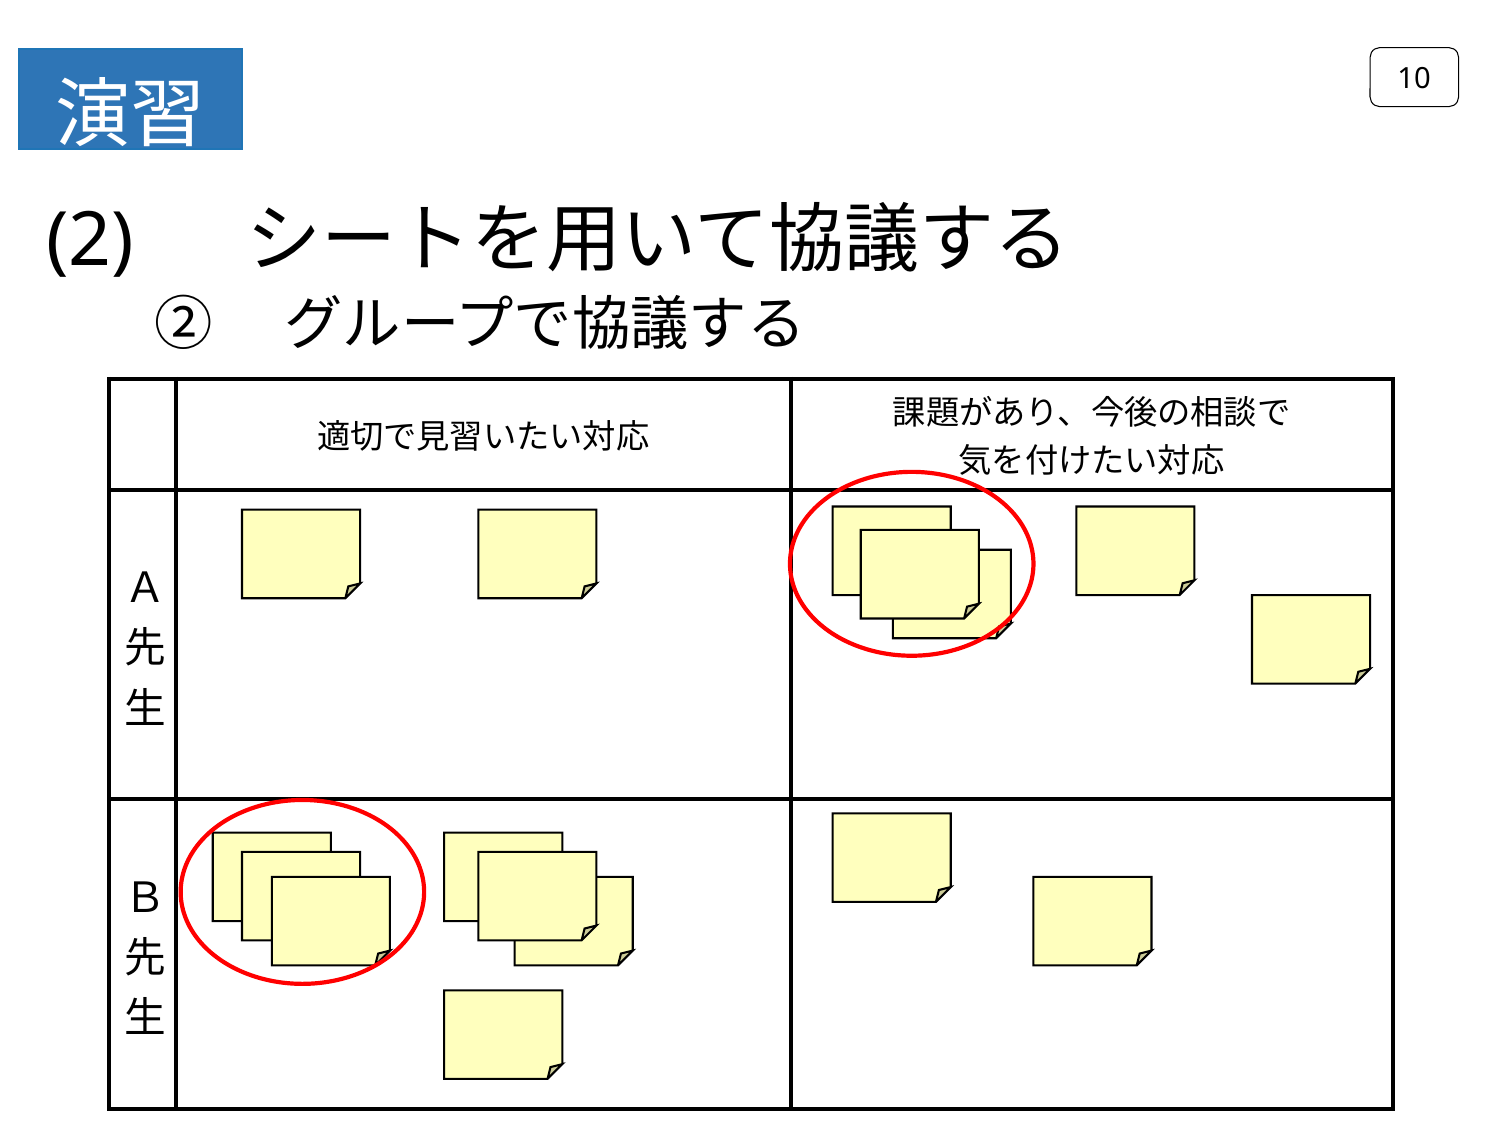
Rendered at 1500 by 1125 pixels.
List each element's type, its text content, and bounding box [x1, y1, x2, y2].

text_box [477, 850, 600, 942]
table_cell [178, 801, 789, 1107]
table_header 適切で見習いたい対応 [178, 381, 789, 488]
text_box [1250, 594, 1374, 685]
table_cell Ｂ先生 [111, 801, 174, 1107]
text_box 演習 [18, 48, 243, 150]
table_header 課題があり、今後の相談で 気を付けたい対応 [793, 381, 1391, 488]
text_box [179, 798, 426, 985]
text_box [240, 508, 364, 600]
text_box [1075, 505, 1198, 597]
text_box [788, 470, 1035, 657]
text_box ② グループで協議する [139, 279, 1167, 364]
text_box (2) シートを用いて協議する [31, 183, 1471, 288]
text_box [1032, 875, 1155, 967]
text_box [513, 875, 637, 967]
text_box 10 [1368, 46, 1460, 108]
text_box [831, 812, 955, 903]
table_cell Ａ先生 [111, 492, 174, 797]
table_header [111, 381, 174, 488]
text_box [477, 508, 600, 600]
text_box [443, 989, 566, 1080]
table_cell [178, 492, 789, 797]
text_box [984, 619, 1015, 640]
table_cell [793, 492, 1391, 797]
text_box [443, 831, 564, 923]
table_cell [793, 801, 1391, 1107]
